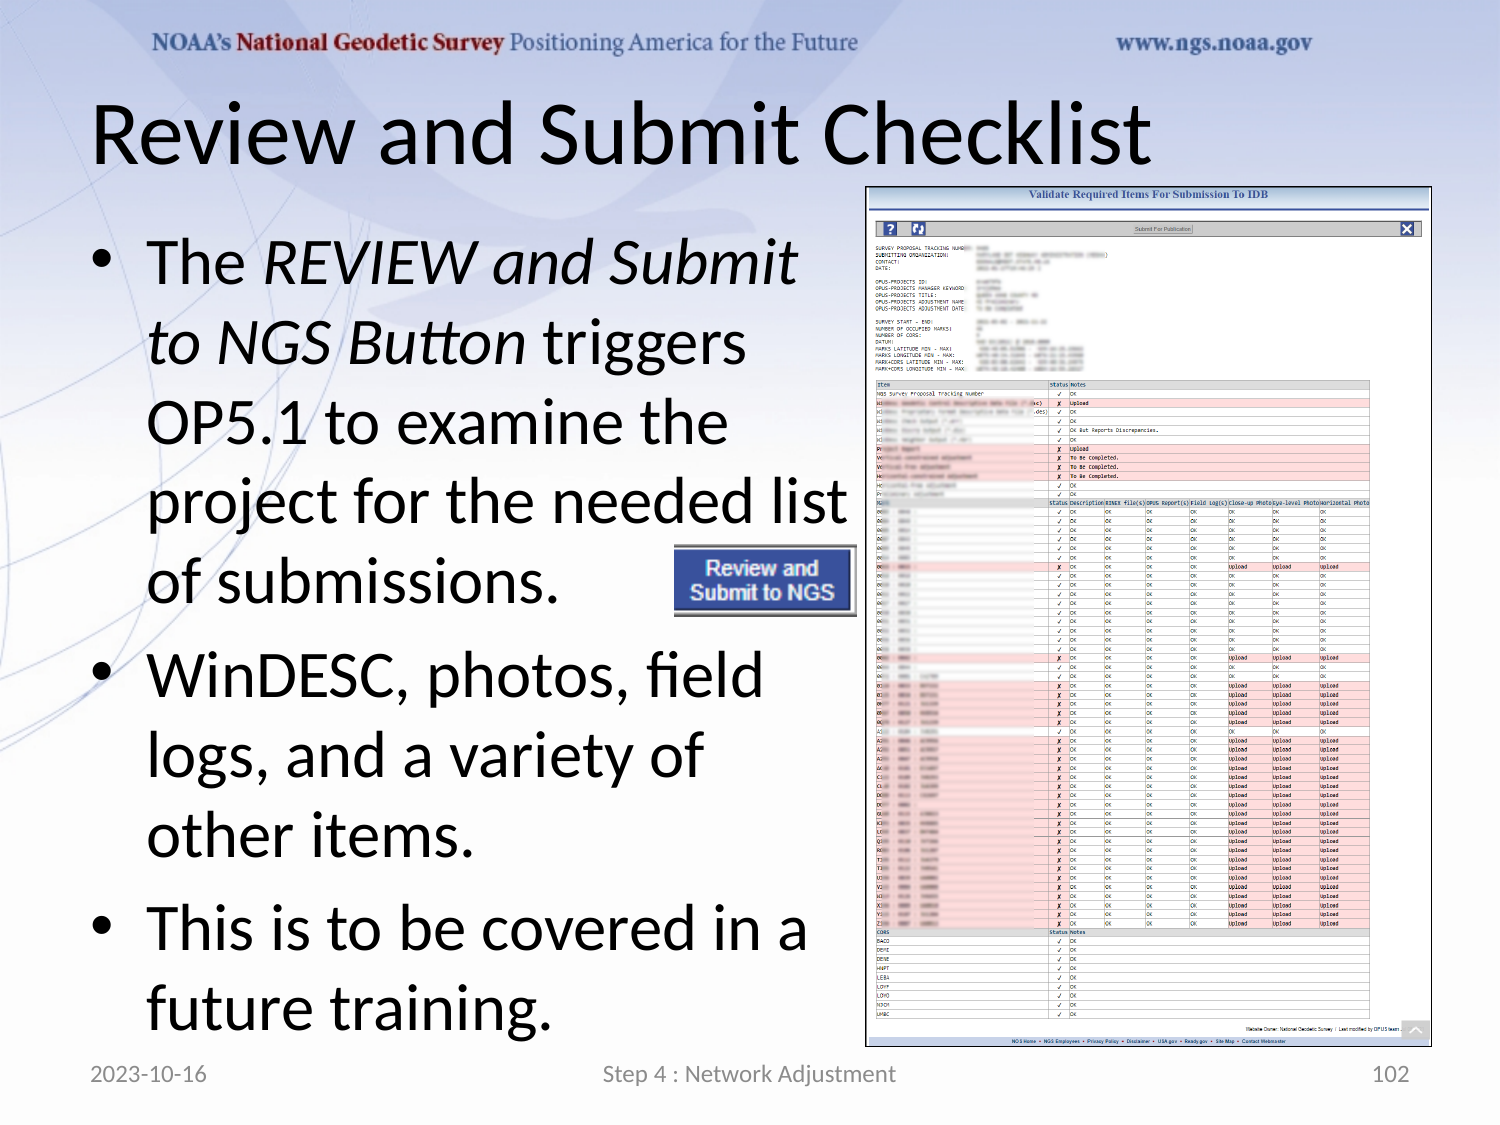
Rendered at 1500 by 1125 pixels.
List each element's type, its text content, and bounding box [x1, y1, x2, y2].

slide_number 102 [1074, 1055, 1425, 1103]
footer Step 4 : Network Adjustment [512, 1042, 988, 1103]
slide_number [75, 1042, 425, 1103]
title Review and Submit Checklist [74, 74, 1426, 181]
list The REVIEW and Submit to NGS Button triggers OP5.1 to examine the project for the needed list of submissions. WinDESC, photos, field logs, and a variety of other items. This is to be covered in a future training. [74, 209, 860, 1021]
picture [0, 0, 1500, 1125]
